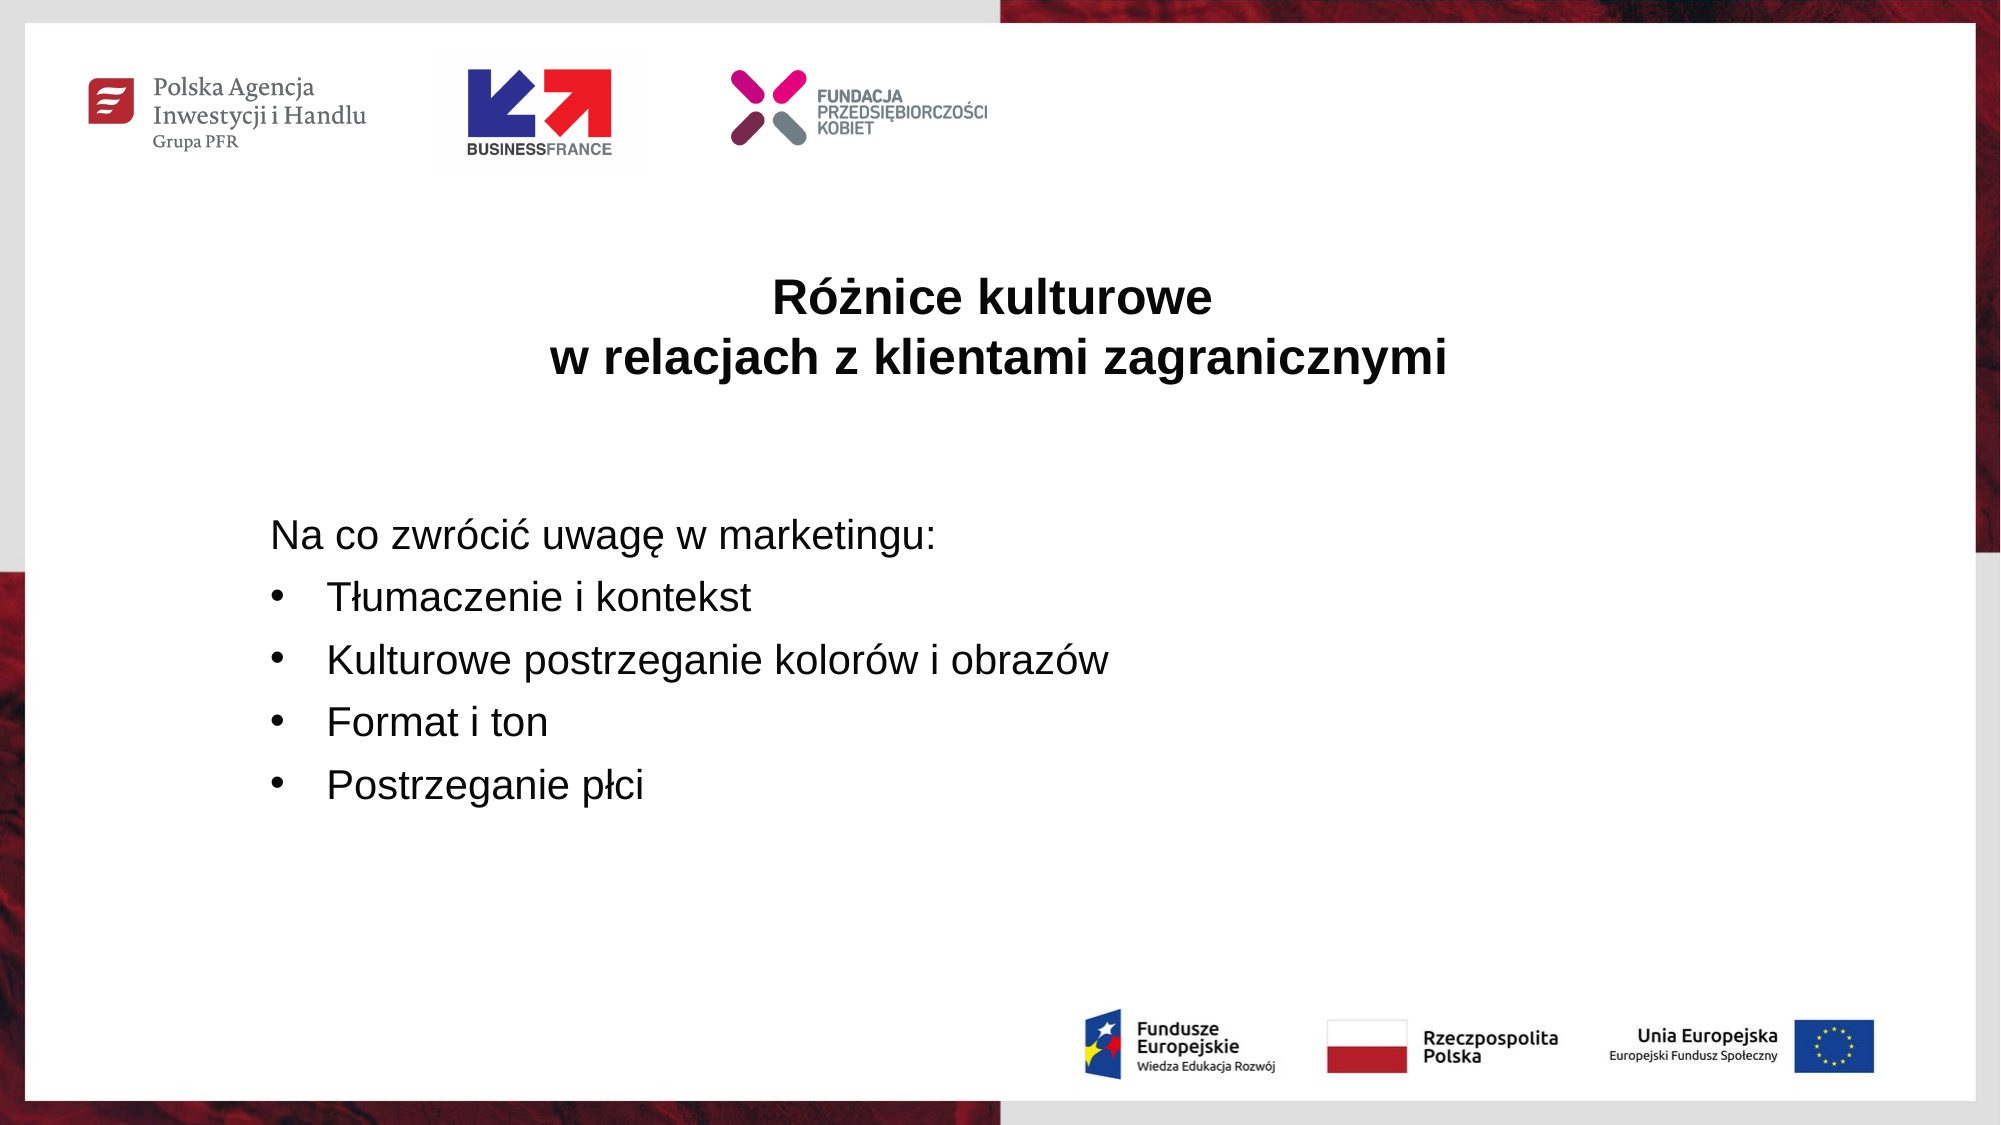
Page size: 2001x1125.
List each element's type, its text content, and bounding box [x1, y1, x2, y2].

text_box Na co zwrócić uwagę w marketingu: Tłumaczenie i kontekst Kulturowe postrzeganie kolorów i obrazów Format i ton Postrzeganie płci [265, 503, 1734, 812]
picture [0, 0, 2001, 1125]
text_box Różnice kulturowe w relacjach z klientami zagranicznymi [263, 259, 1737, 389]
